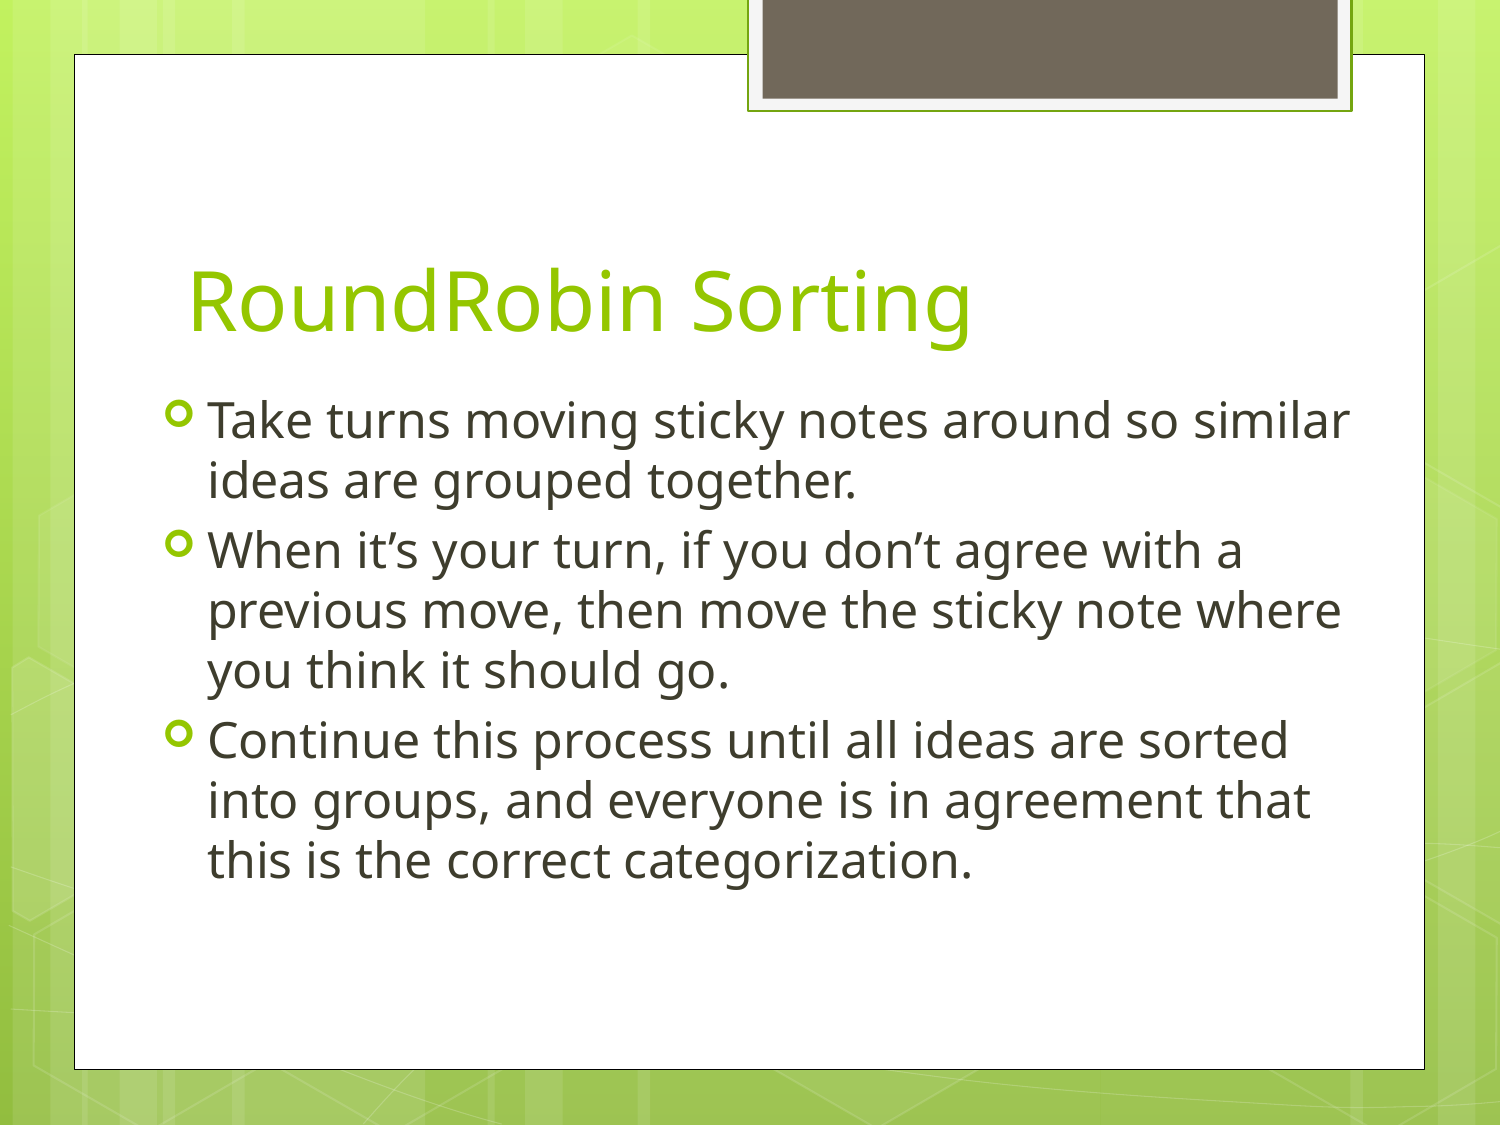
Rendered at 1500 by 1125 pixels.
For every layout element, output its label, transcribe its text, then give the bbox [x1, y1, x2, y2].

list Take turns moving sticky notes around so similar ideas are grouped together. When it’s your turn, if you don’t agree with a previous move, then move the sticky note where you think it should go. Continue this process until all ideas are sorted into groups, and everyone is in agreement that this is the correct categorization. [135, 381, 1376, 1035]
title RoundRobin Sorting [171, 168, 1324, 357]
